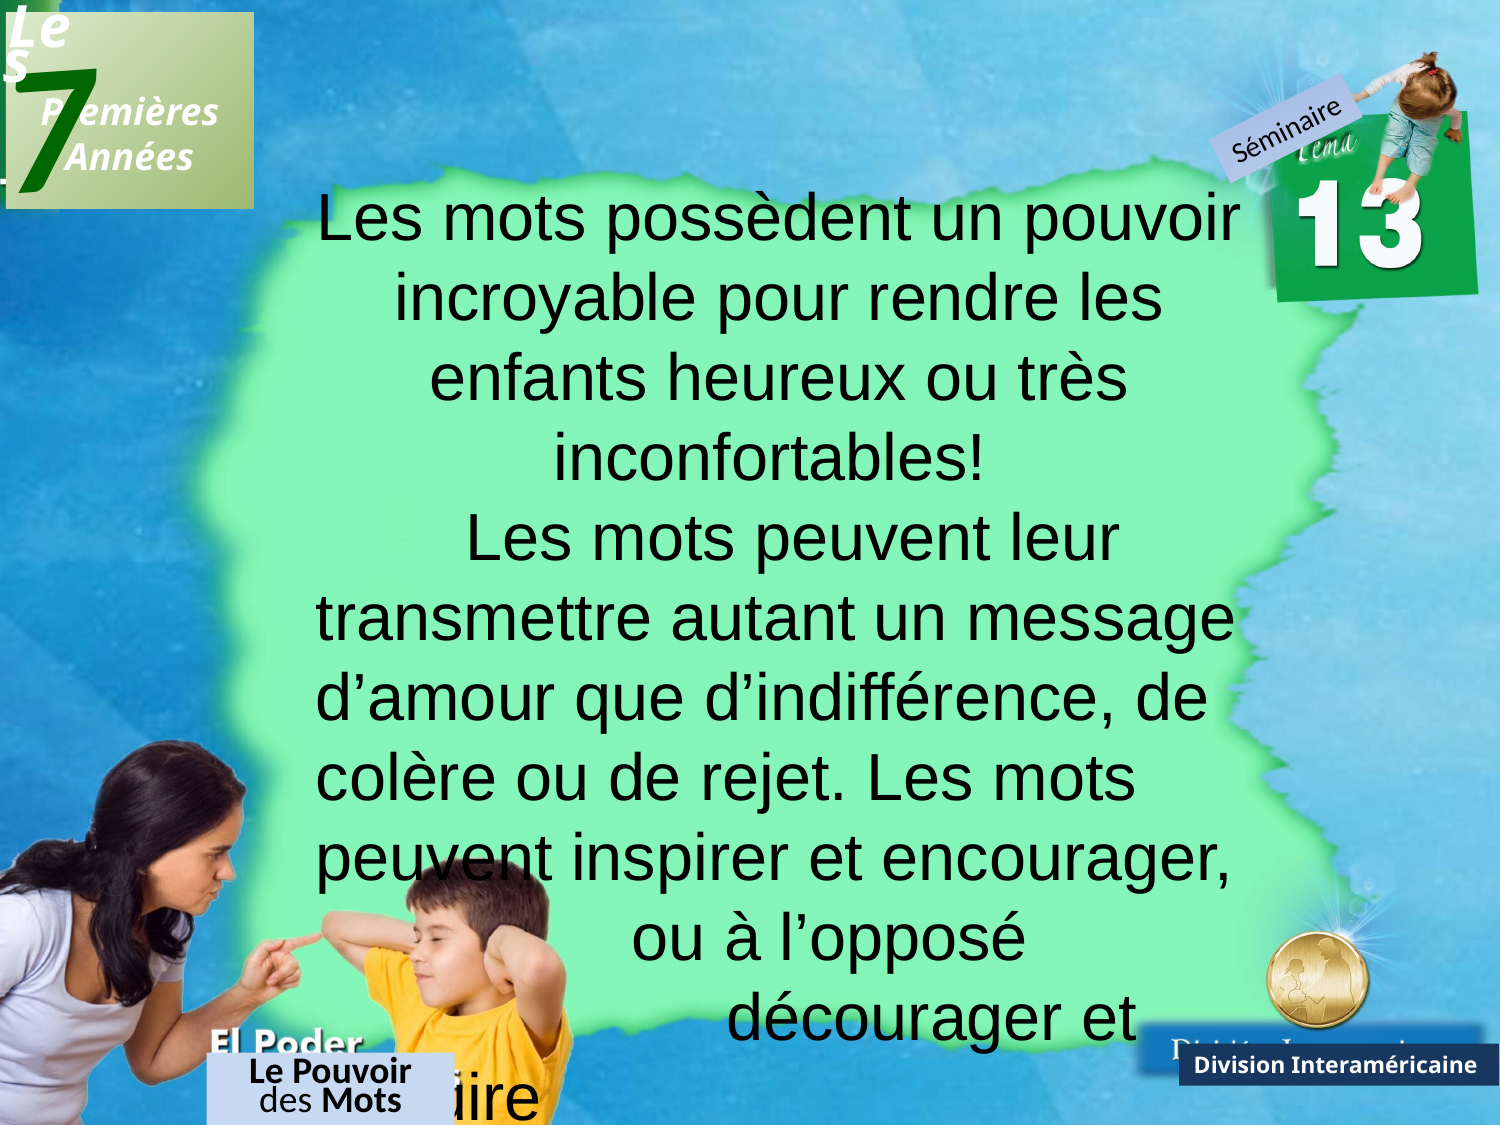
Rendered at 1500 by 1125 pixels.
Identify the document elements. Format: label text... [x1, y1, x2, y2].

text_box Séminaire [1208, 72, 1363, 184]
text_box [0, 0, 255, 239]
text_box Division Interaméricaine [1179, 1043, 1499, 1086]
text_box Le Pouvoir des Mots [206, 1052, 455, 1125]
text_box Les mots possèdent un pouvoir incroyable pour rendre les enfants heureux ou très inconfortables! Les mots peuvent leur transmettre autant un message d’amour que d’indifférence, de colère ou de rejet. Les mots peuvent inspirer et encourager, ou à l’opposé décourager et détruire [301, 166, 1258, 1125]
picture [0, 0, 1500, 1125]
